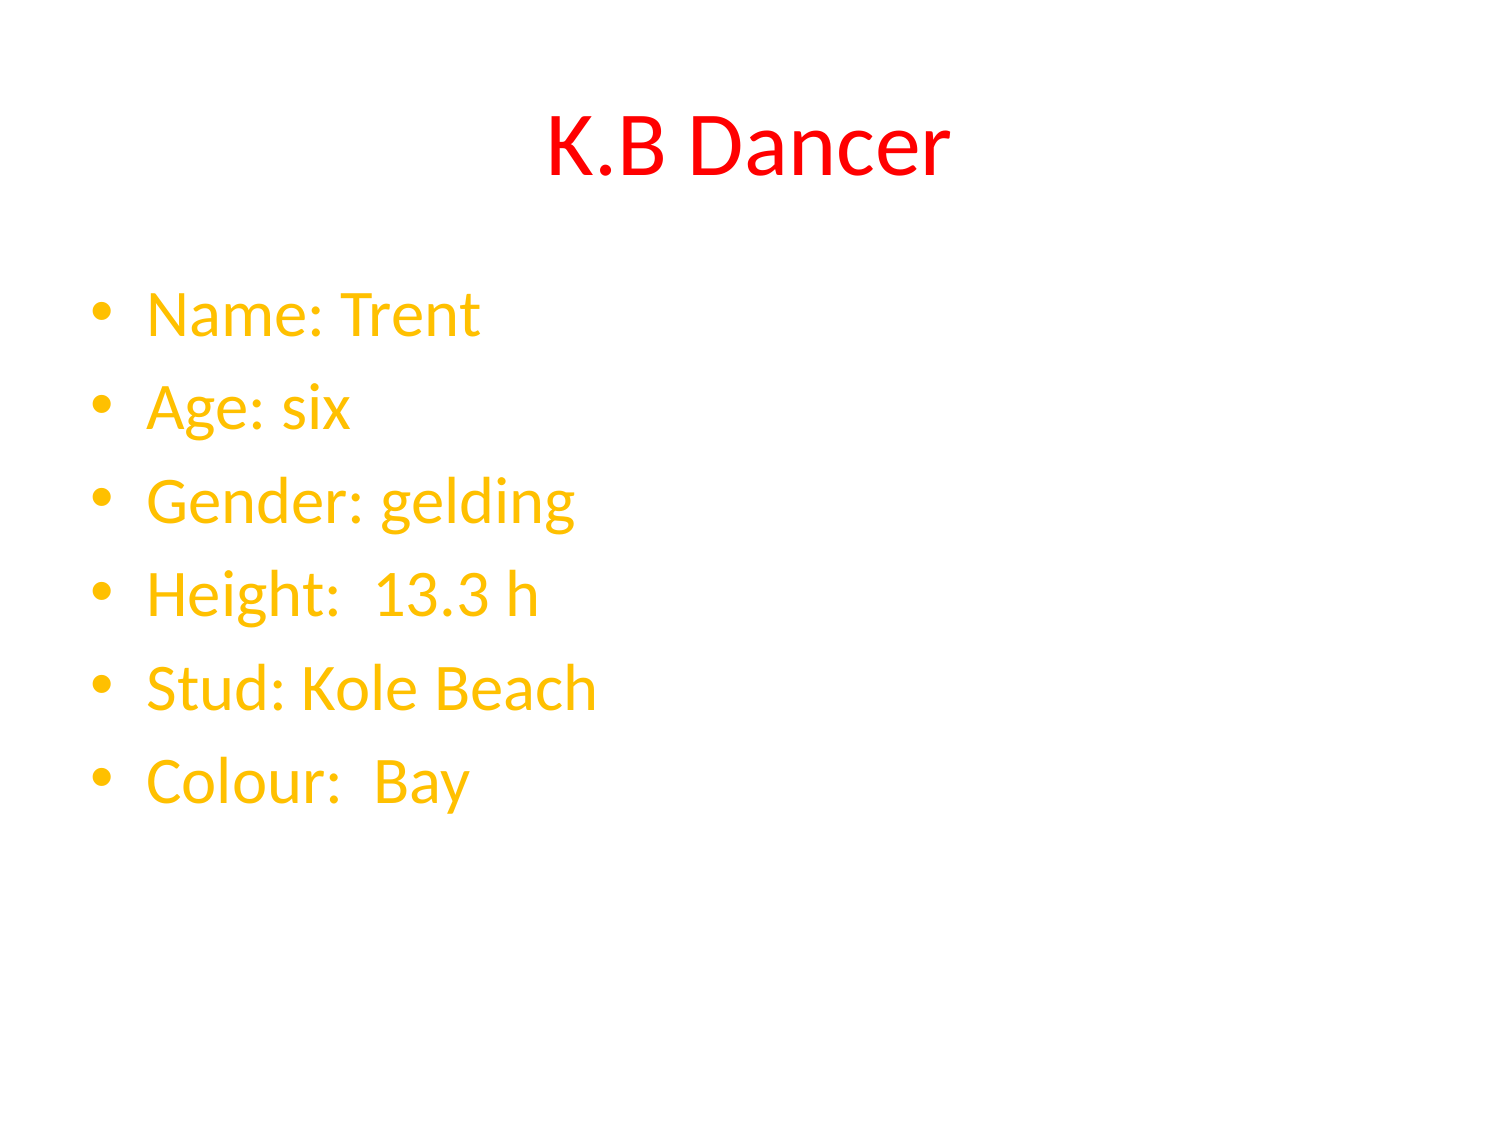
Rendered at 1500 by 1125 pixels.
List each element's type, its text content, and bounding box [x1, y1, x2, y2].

title K.B Dancer [75, 45, 1425, 233]
list Name: Trent Age: six Gender: gelding Height: 13.3 h Stud: Kole Beach Colour: Bay [75, 262, 1425, 1005]
